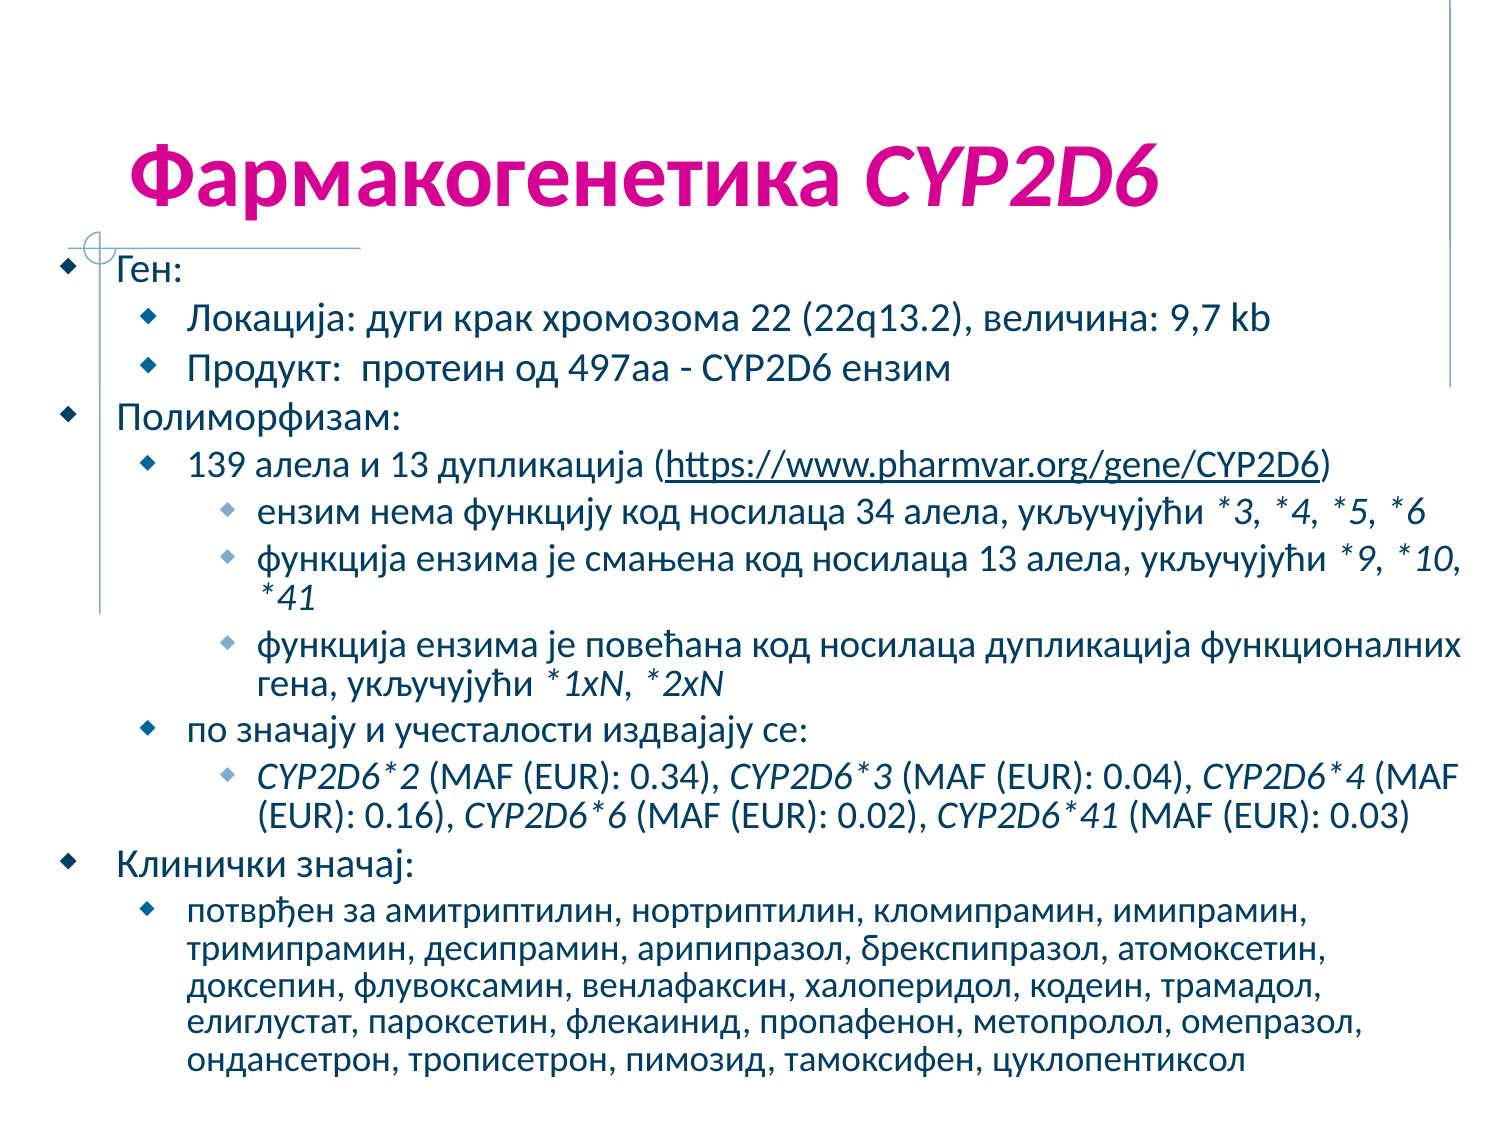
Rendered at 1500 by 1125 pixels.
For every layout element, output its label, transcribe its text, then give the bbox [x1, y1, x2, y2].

list Ген: Локација: дуги крак хромозома 22 (22q13.2), величина: 9,7 kb Продукт: протеин од 497аа - CYP2D6 ензим Полиморфизам: 139 алела и 13 дупликација (https://www.pharmvar.org/gene/CYP2D6) ензим нема функцију код носилаца 34 алела, укључујући *3, *4, *5, *6 функција ензима је смањена код носилаца 13 алела, укључујући *9, *10, *41 функција ензима је повећана код носилаца дупликација функционалних гена, укључујући *1xN, *2xN по значају и учесталости издвајају се: CYP2D6*2 (MAF (EUR): 0.34), CYP2D6*3 (MAF (EUR): 0.04), CYP2D6*4 (MAF (EUR): 0.16), CYP2D6*6 (MAF (EUR): 0.02), CYP2D6*41 (MAF (EUR): 0.03) Клинички значај: потврђен за амитриптилин, нортриптилин, кломипрамин, имипрамин, тримипрамин, десипрамин, арипипразол, брекспипразол, атомоксетин, доксепин, флувоксамин, венлафаксин, халоперидол, кодеин, трамадол, елиглустат, пароксетин, флекаинид, пропафенон, метопролол, омепразол, ондансетрон, трописетрон, пимозид, тамоксифен, цуклопентиксол [41, 243, 1500, 1095]
title Фармакогенетика CYP2D6 [113, 49, 1436, 238]
